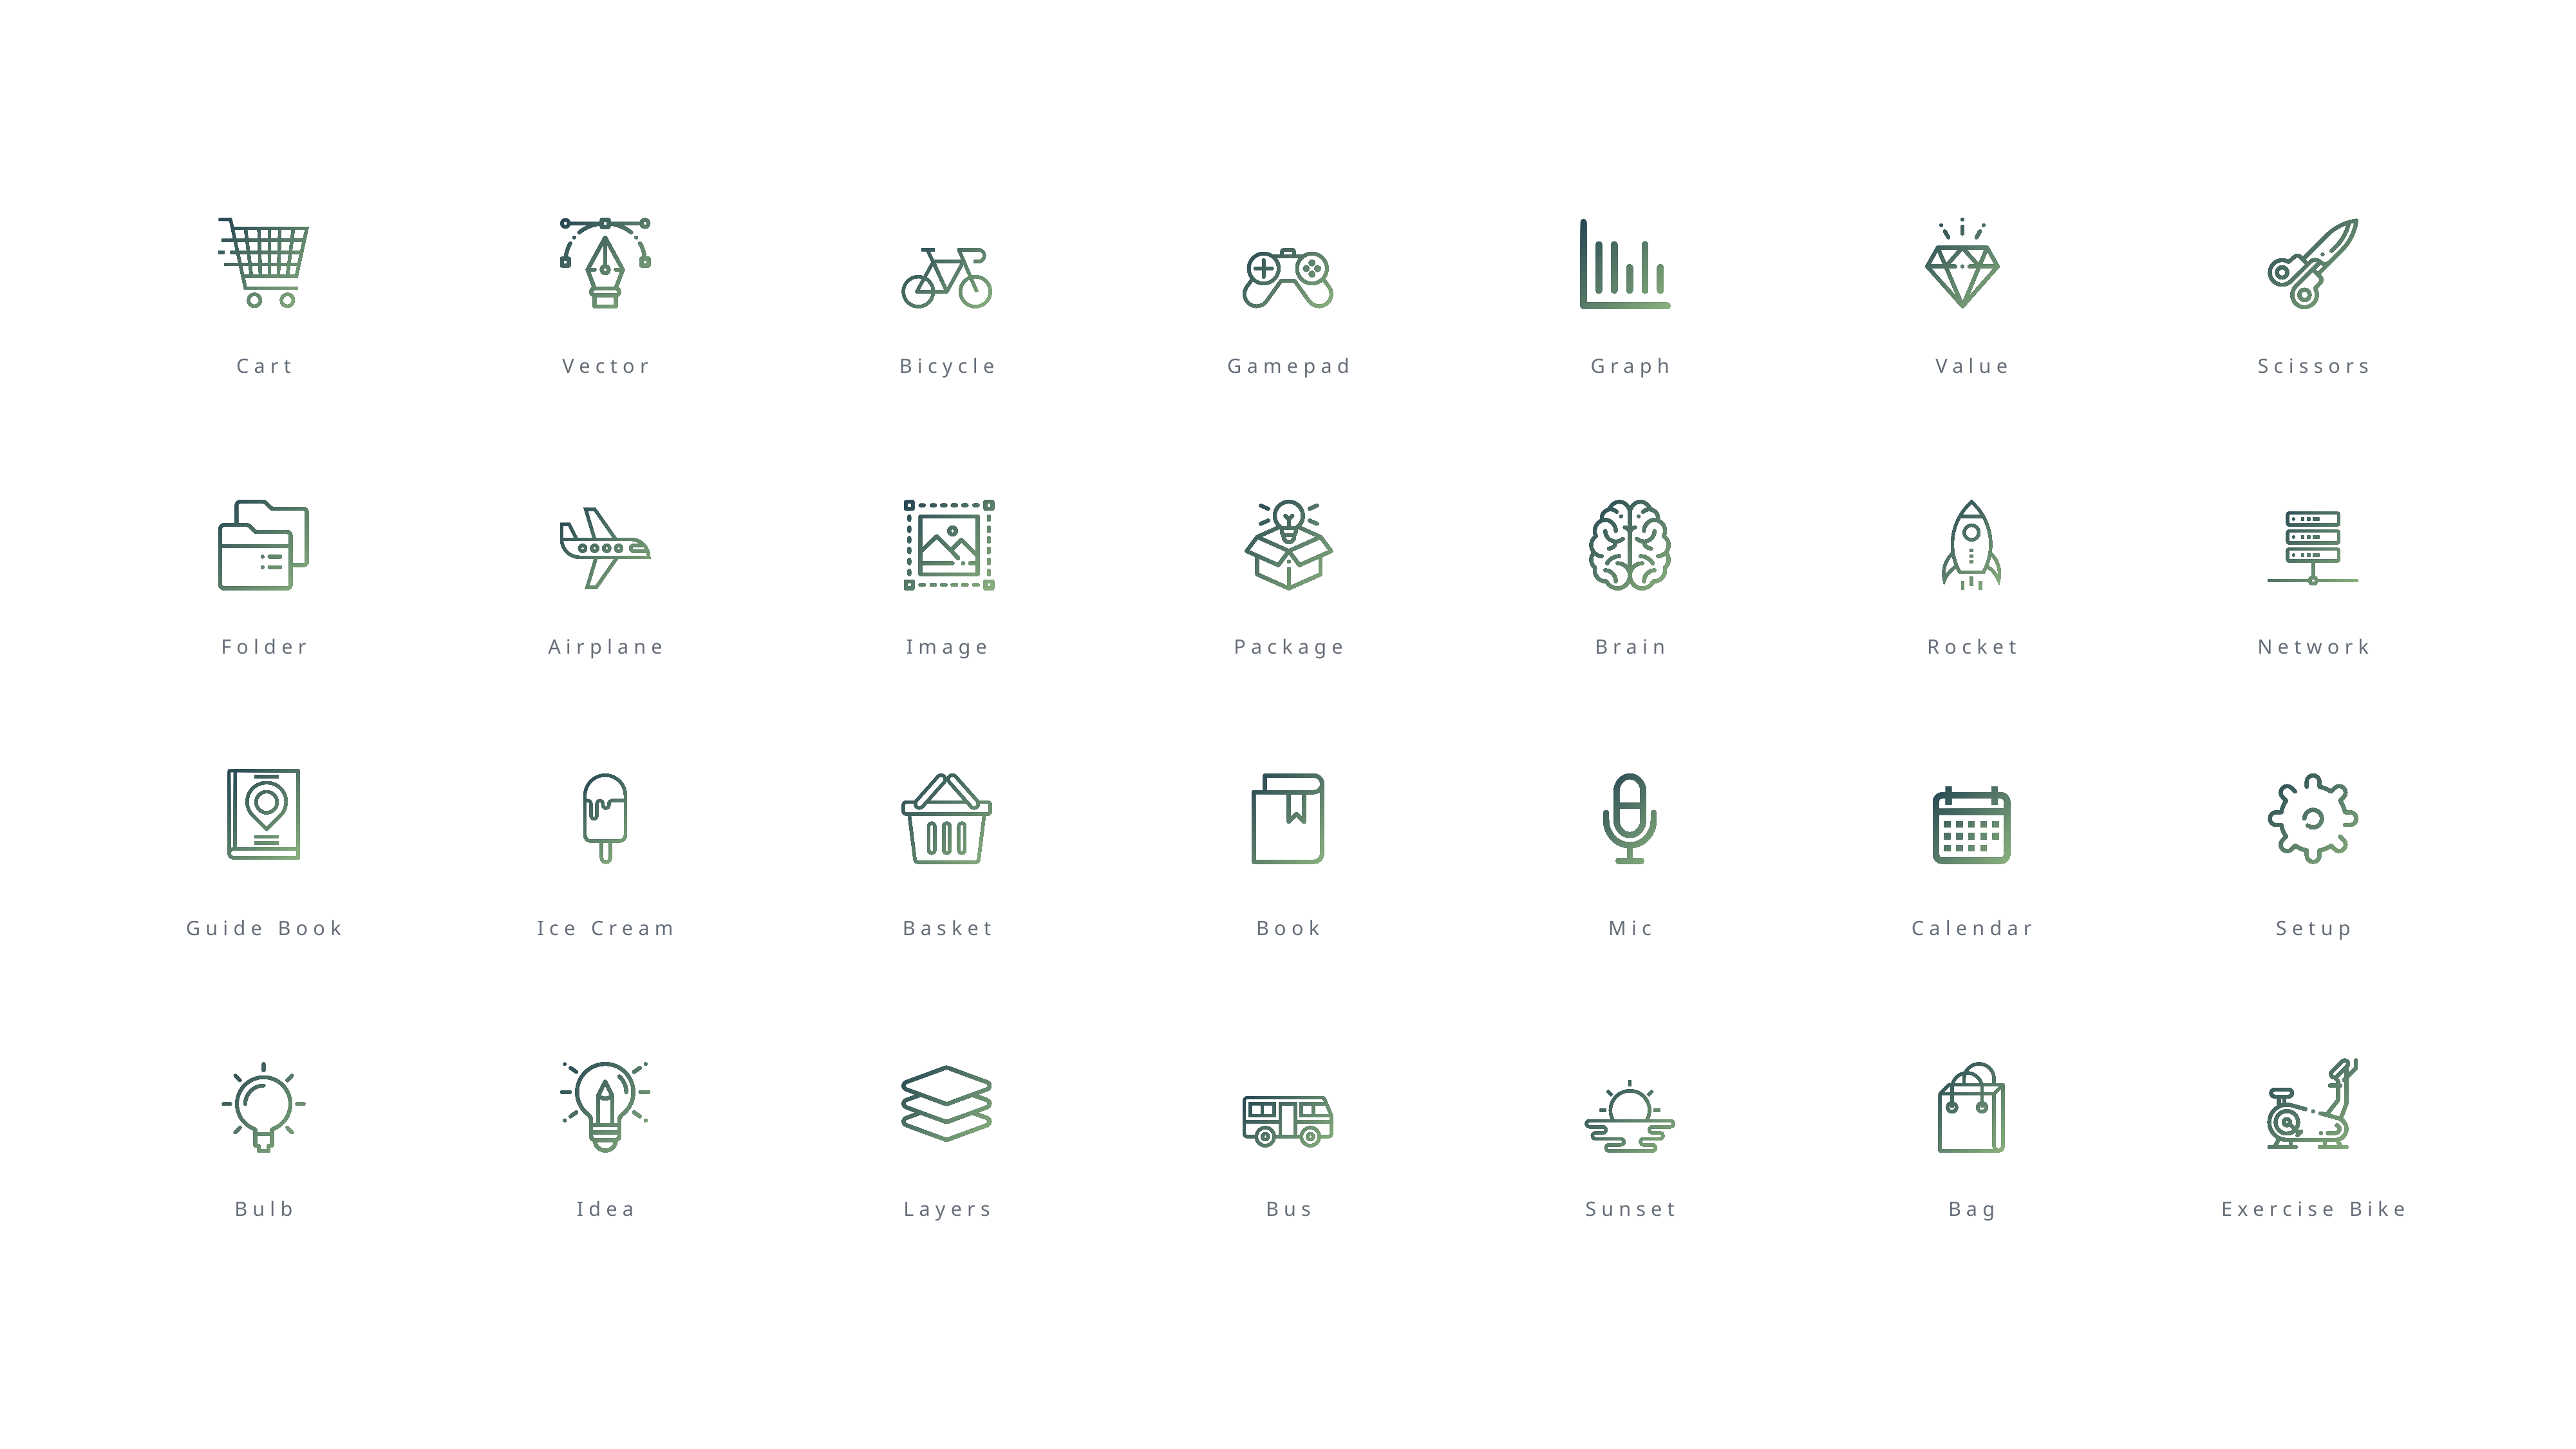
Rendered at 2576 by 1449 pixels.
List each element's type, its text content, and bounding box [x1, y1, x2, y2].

text_box [218, 218, 309, 290]
text_box [233, 1126, 242, 1134]
text_box [227, 769, 300, 860]
text_box [560, 507, 651, 589]
text_box [904, 580, 915, 591]
text_box [1970, 576, 1973, 586]
text_box [2268, 547, 2358, 585]
text_box [1960, 225, 1964, 236]
text_box [940, 583, 948, 587]
text_box Graph [1528, 348, 1732, 382]
text_box [1243, 1096, 1333, 1148]
text_box [1982, 223, 1986, 227]
text_box [1938, 1062, 2005, 1153]
text_box [247, 292, 262, 308]
text_box Folder [162, 629, 365, 663]
text_box [901, 248, 992, 308]
text_box Brain [1528, 629, 1732, 663]
text_box Ice Cream [503, 911, 707, 944]
text_box [632, 1066, 642, 1074]
text_box [987, 547, 991, 554]
text_box [1961, 581, 1964, 590]
text_box [279, 292, 295, 308]
text_box [575, 1062, 635, 1153]
text_box [235, 1075, 292, 1153]
text_box [907, 515, 912, 522]
text_box [583, 773, 627, 864]
text_box [1613, 773, 1646, 838]
text_box [585, 236, 625, 308]
text_box [1603, 810, 1657, 864]
text_box [638, 242, 651, 268]
text_box Cart [162, 348, 365, 382]
text_box [221, 1102, 232, 1106]
text_box Airplane [503, 629, 707, 663]
text_box [904, 500, 915, 511]
text_box [1628, 1080, 1631, 1086]
text_box [987, 558, 991, 565]
text_box [295, 1102, 306, 1106]
text_box [961, 503, 969, 507]
text_box Exercise Bike [2212, 1191, 2415, 1225]
text_box [901, 773, 992, 864]
text_box Gamepad [1187, 348, 1390, 382]
text_box [285, 1126, 294, 1134]
text_box [918, 583, 926, 587]
text_box [1942, 229, 1950, 240]
text_box [950, 503, 958, 507]
text_box [983, 500, 995, 511]
text_box Calendar [1870, 911, 2073, 944]
text_box Rocket [1861, 629, 2083, 663]
text_box Guide Book [162, 911, 365, 944]
text_box [2286, 529, 2340, 545]
text_box [1975, 229, 1982, 240]
text_box Setup [2212, 911, 2415, 944]
text_box [1243, 248, 1333, 308]
text_box [2304, 773, 2358, 827]
text_box [218, 500, 309, 591]
text_box [907, 569, 912, 576]
text_box [983, 580, 995, 591]
text_box Bicycle [845, 348, 1048, 382]
text_box [972, 583, 980, 587]
text_box [569, 1110, 578, 1119]
text_box [907, 547, 912, 554]
text_box [1252, 773, 1324, 864]
text_box Idea [503, 1191, 707, 1225]
text_box [285, 1074, 294, 1083]
text_box [1942, 499, 2001, 585]
text_box [940, 503, 948, 507]
text_box [569, 1066, 578, 1074]
text_box [907, 526, 912, 533]
text_box Vector [503, 348, 707, 382]
text_box [560, 242, 572, 268]
text_box [2268, 784, 2348, 864]
text_box Image [845, 629, 1048, 663]
text_box Bulb [162, 1191, 365, 1225]
text_box [632, 1110, 642, 1119]
text_box [961, 583, 969, 587]
text_box [560, 218, 651, 234]
text_box [972, 503, 980, 507]
text_box Book [1174, 911, 1402, 944]
text_box Basket [845, 911, 1048, 944]
text_box [901, 1065, 992, 1142]
text_box [918, 503, 926, 507]
text_box [261, 1062, 266, 1072]
text_box Bag [1870, 1191, 2073, 1225]
text_box [560, 1090, 572, 1094]
text_box Value [1870, 348, 2073, 382]
text_box [987, 569, 991, 576]
text_box [907, 558, 912, 565]
text_box Bus [1187, 1191, 1390, 1225]
text_box [987, 526, 991, 533]
text_box [2267, 1058, 2358, 1149]
text_box Network [2212, 629, 2415, 663]
text_box Scissors [2212, 348, 2415, 382]
text_box [907, 536, 912, 544]
text_box [1939, 223, 1943, 227]
text_box [638, 1090, 651, 1094]
text_box [2268, 218, 2358, 309]
text_box Sunset [1528, 1191, 1732, 1225]
text_box Layers [845, 1191, 1048, 1225]
text_box [1925, 245, 2000, 308]
text_box Package [1187, 629, 1390, 663]
text_box [918, 515, 980, 576]
text_box [930, 583, 937, 587]
text_box [233, 1074, 242, 1083]
text_box [1245, 500, 1333, 591]
text_box Mic [1528, 911, 1732, 944]
text_box [1589, 500, 1671, 591]
text_box [1584, 1089, 1675, 1153]
text_box [1580, 218, 1671, 309]
text_box [2286, 511, 2340, 527]
text_box [987, 536, 991, 544]
text_box [930, 503, 937, 507]
text_box [950, 583, 958, 587]
text_box [1933, 786, 2011, 864]
text_box [1979, 581, 1982, 590]
text_box [987, 515, 991, 522]
